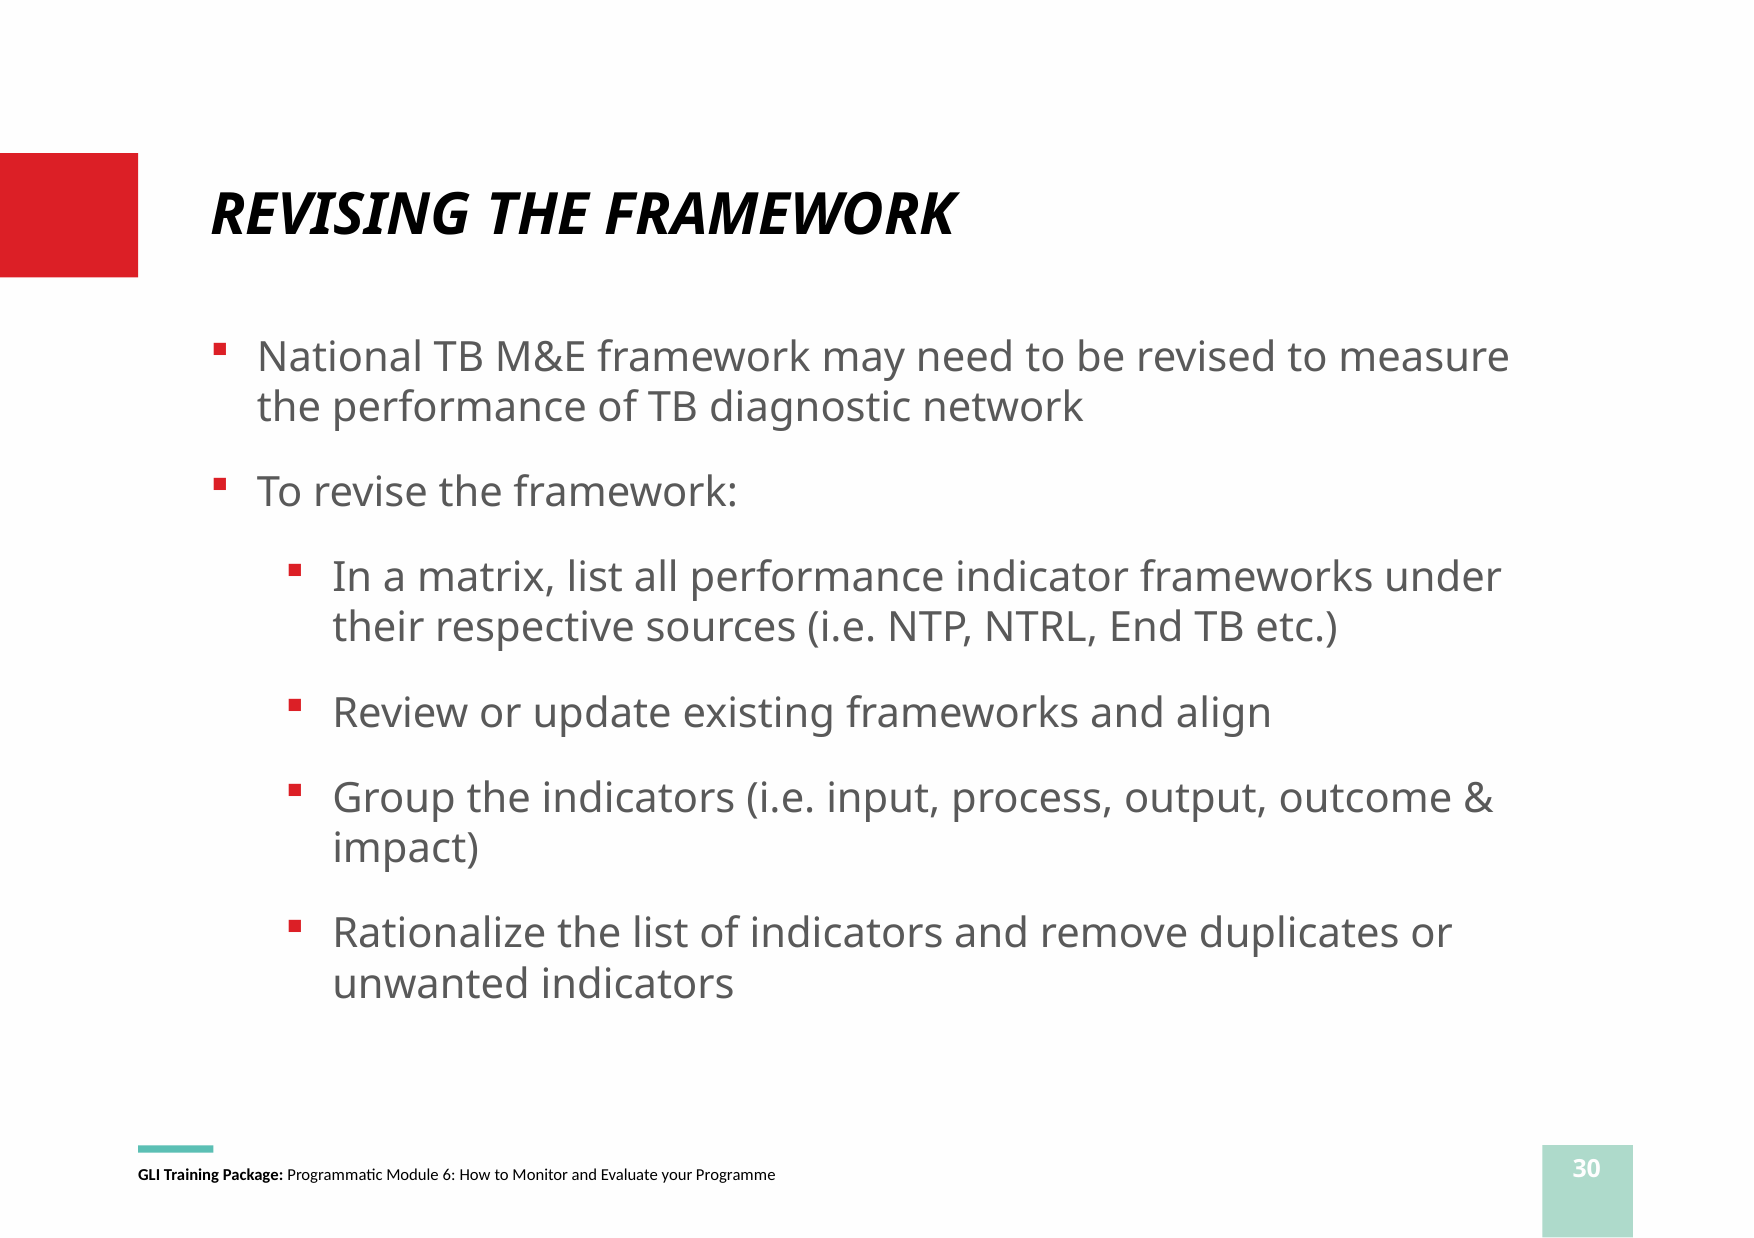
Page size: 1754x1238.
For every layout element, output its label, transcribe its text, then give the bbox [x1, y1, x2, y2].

list National TB M&E framework may need to be revised to measure the performance of TB diagnostic network To revise the framework: In a matrix, list all performance indicator frameworks under their respective sources (i.e. NTP, NTRL, End TB etc.) Review or update existing frameworks and align Group the indicators (i.e. input, process, output, outcome & impact) Rationalize the list of indicators and remove duplicates or unwanted indicators [210, 329, 1543, 1085]
title REVISING THE FRAMEWORK [210, 153, 1543, 278]
